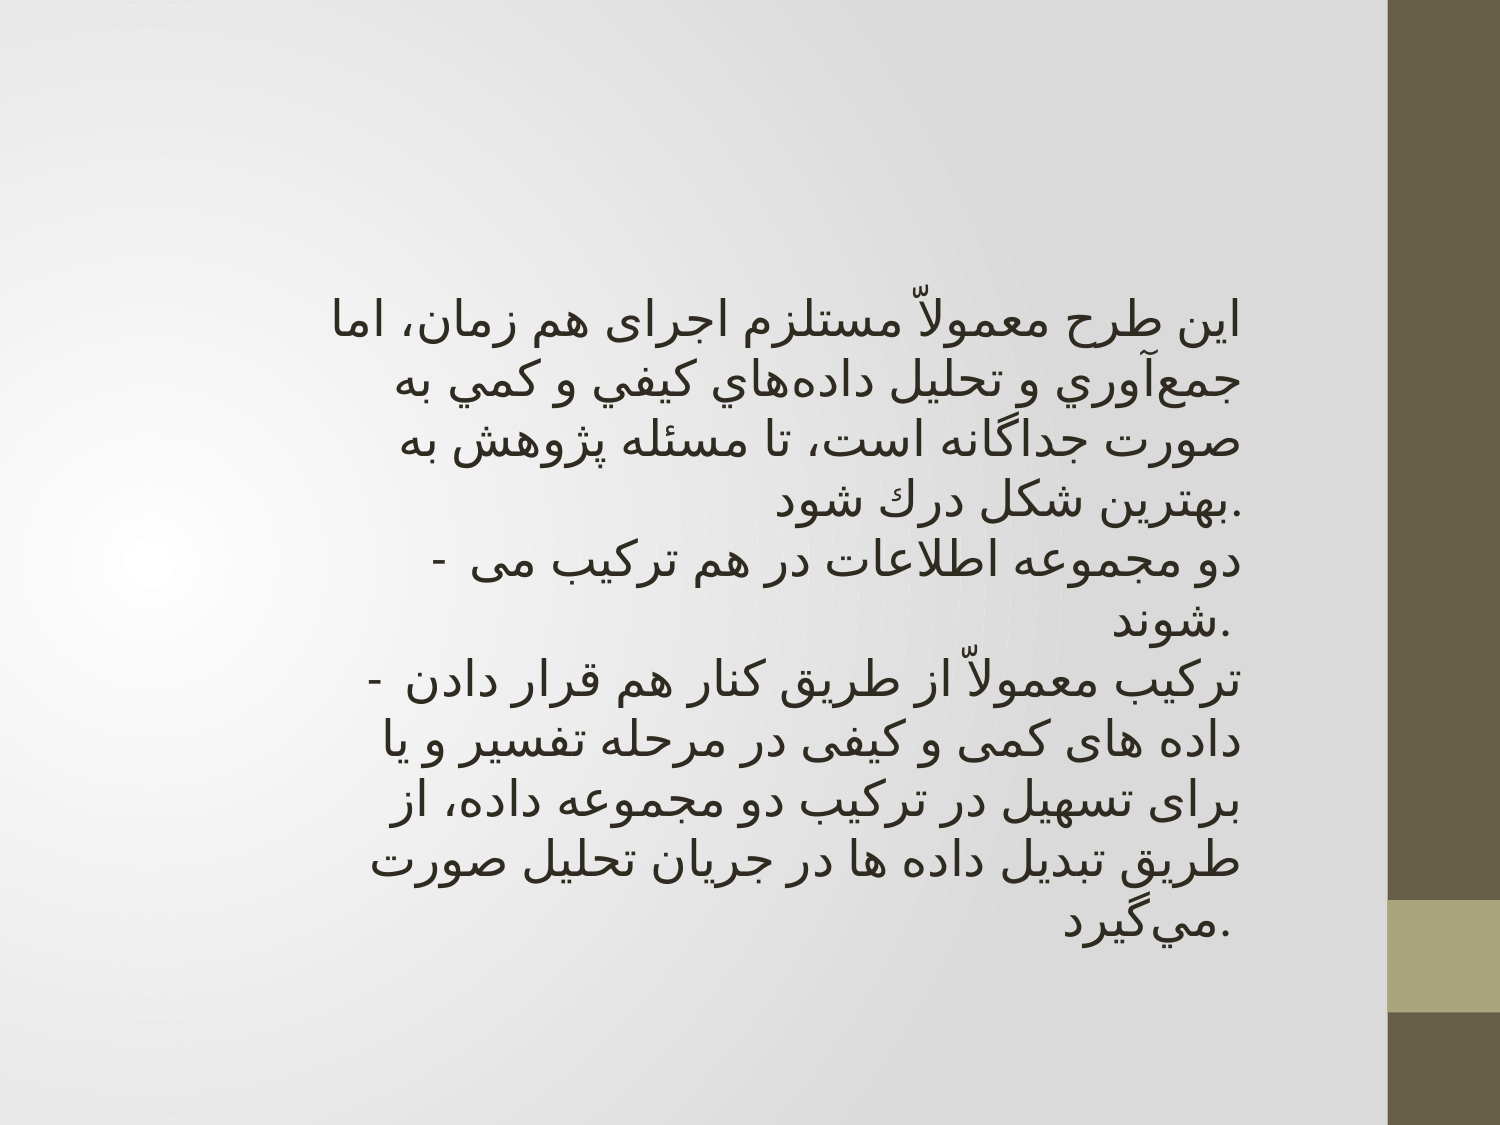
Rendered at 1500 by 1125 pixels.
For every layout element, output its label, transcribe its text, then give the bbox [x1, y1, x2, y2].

text_box اين طرح معمولاّ مستلزم اجرای هم زمان، اما جمع‌آوري و تحليل داده‌هاي كيفي و كمي به صورت جداگانه است، تا مسئله پژوهش به بهترين شكل درك شود. - دو مجموعه اطلاعات در هم تركيب می شوند. - تركيب معمولاّ از طریق كنار هم قرار دادن داده های کمی و کیفی در مرحله تفسیر و يا برای تسهیل در ترکیب دو مجموعه داده، از طریق تبديل داده ها در جریان تحلیل صورت مي‌گيرد. [289, 278, 1258, 954]
